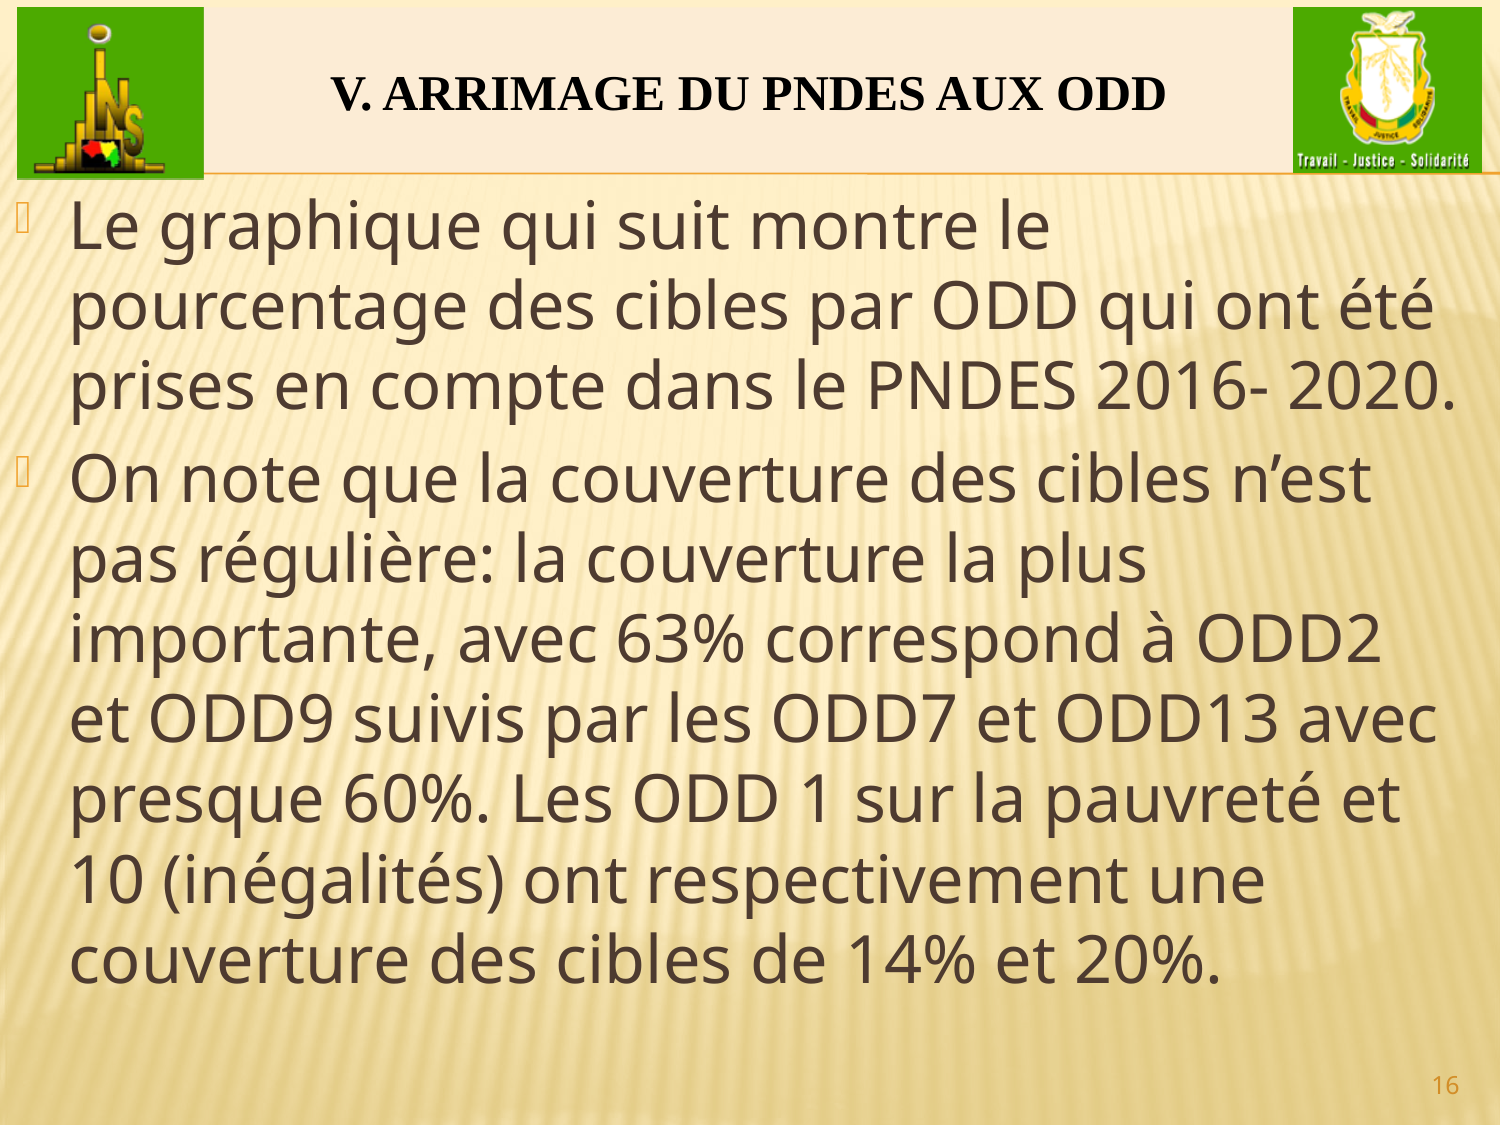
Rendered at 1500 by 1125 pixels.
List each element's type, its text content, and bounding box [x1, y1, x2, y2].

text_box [17, 6, 1483, 181]
list Le graphique qui suit montre le pourcentage des cibles par ODD qui ont été prises en compte dans le PNDES 2016- 2020. On note que la couverture des cibles n’est pas régulière: la couverture la plus importante, avec 63% correspond à ODD2 et ODD9 suivis par les ODD7 et ODD13 avec presque 60%. Les ODD 1 sur la pauvreté et 10 (inégalités) ont respectivement une couverture des cibles de 14% et 20%. [0, 174, 1475, 1088]
slide_number 16 [1350, 1061, 1475, 1103]
